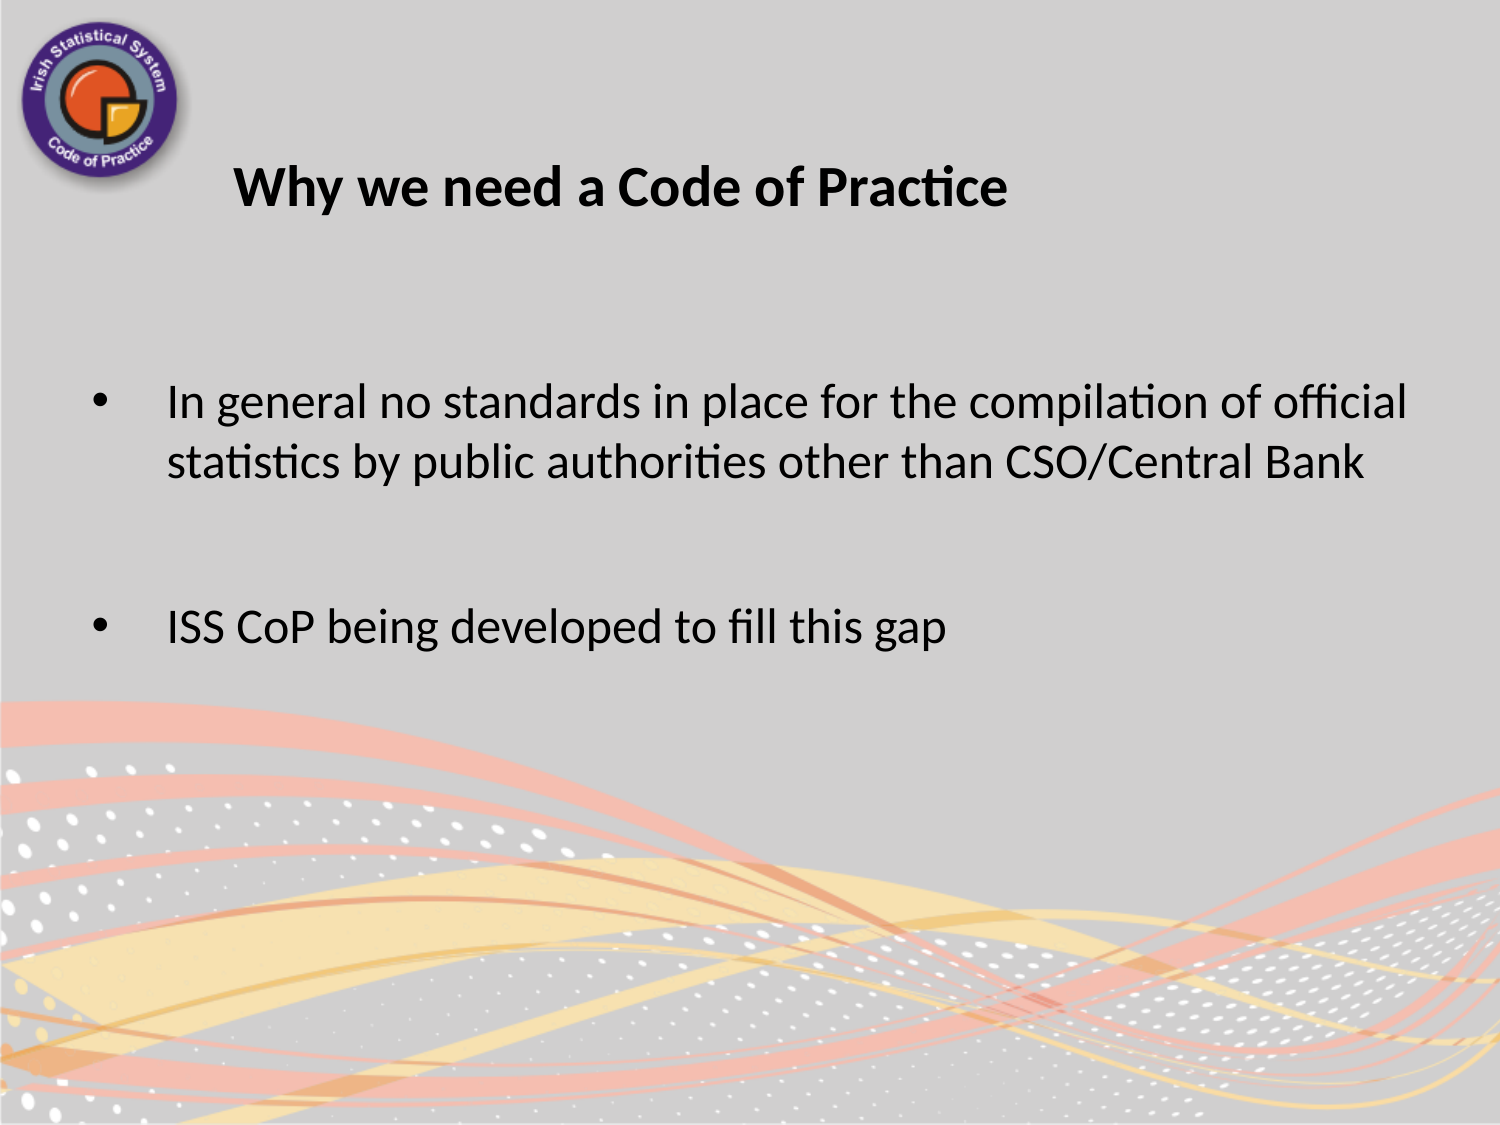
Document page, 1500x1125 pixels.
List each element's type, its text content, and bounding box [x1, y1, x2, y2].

list In general no standards in place for the compilation of official statistics by public authorities other than CSO/Central Bank ISS CoP being developed to fill this gap [76, 278, 1427, 870]
picture [0, 0, 1500, 1125]
title Why we need a Code of Practice [218, 54, 1415, 243]
